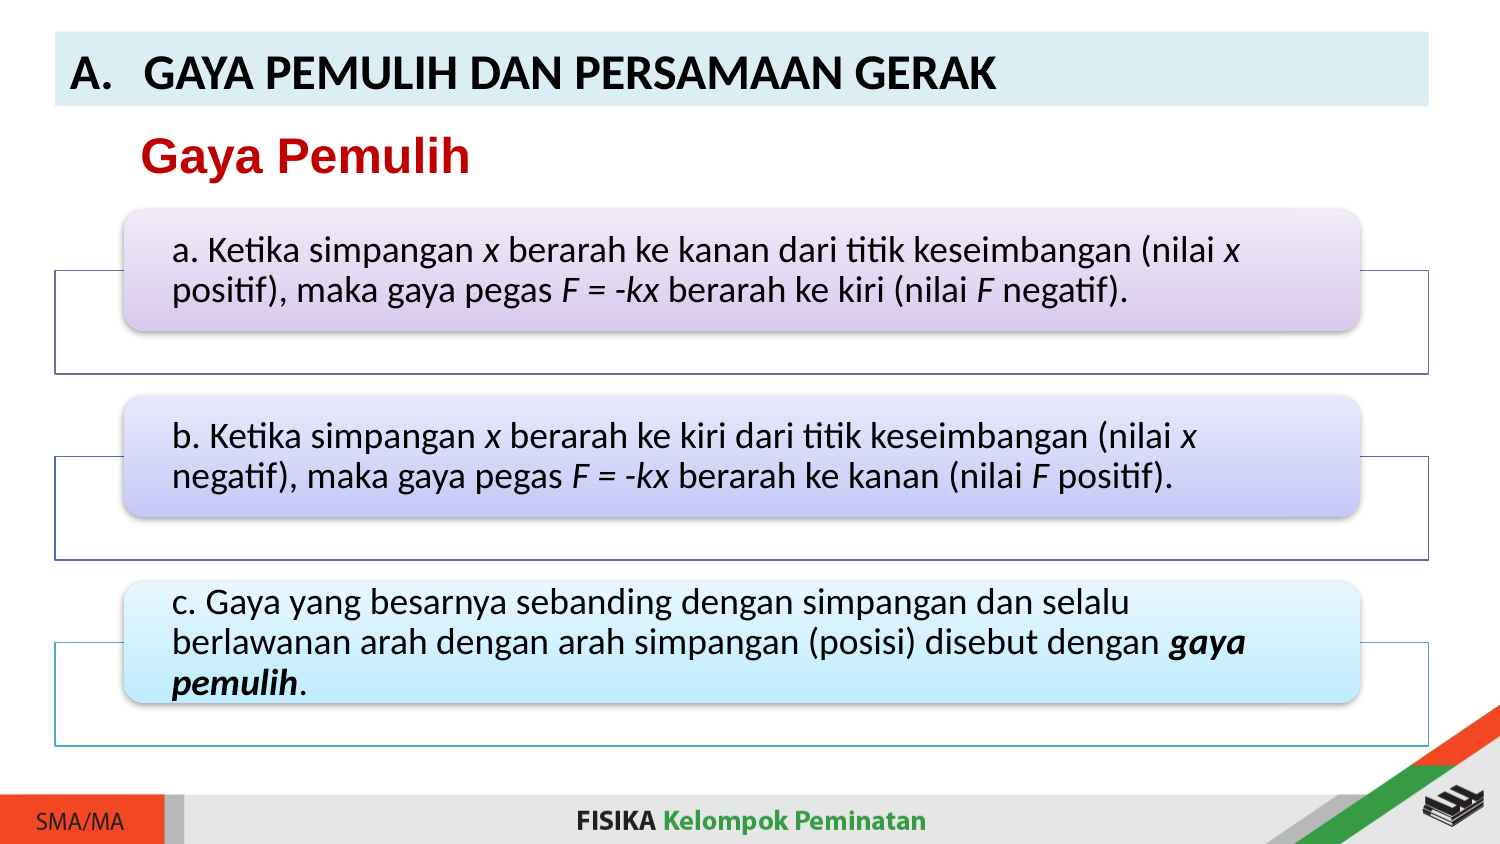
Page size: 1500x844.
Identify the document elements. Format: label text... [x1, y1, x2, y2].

text_box Gaya Pemulih [125, 130, 1035, 185]
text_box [54, 209, 1429, 748]
text_box A. GAYA PEMULIH DAN PERSAMAAN GERAK [55, 31, 1429, 107]
picture [0, 705, 1500, 844]
